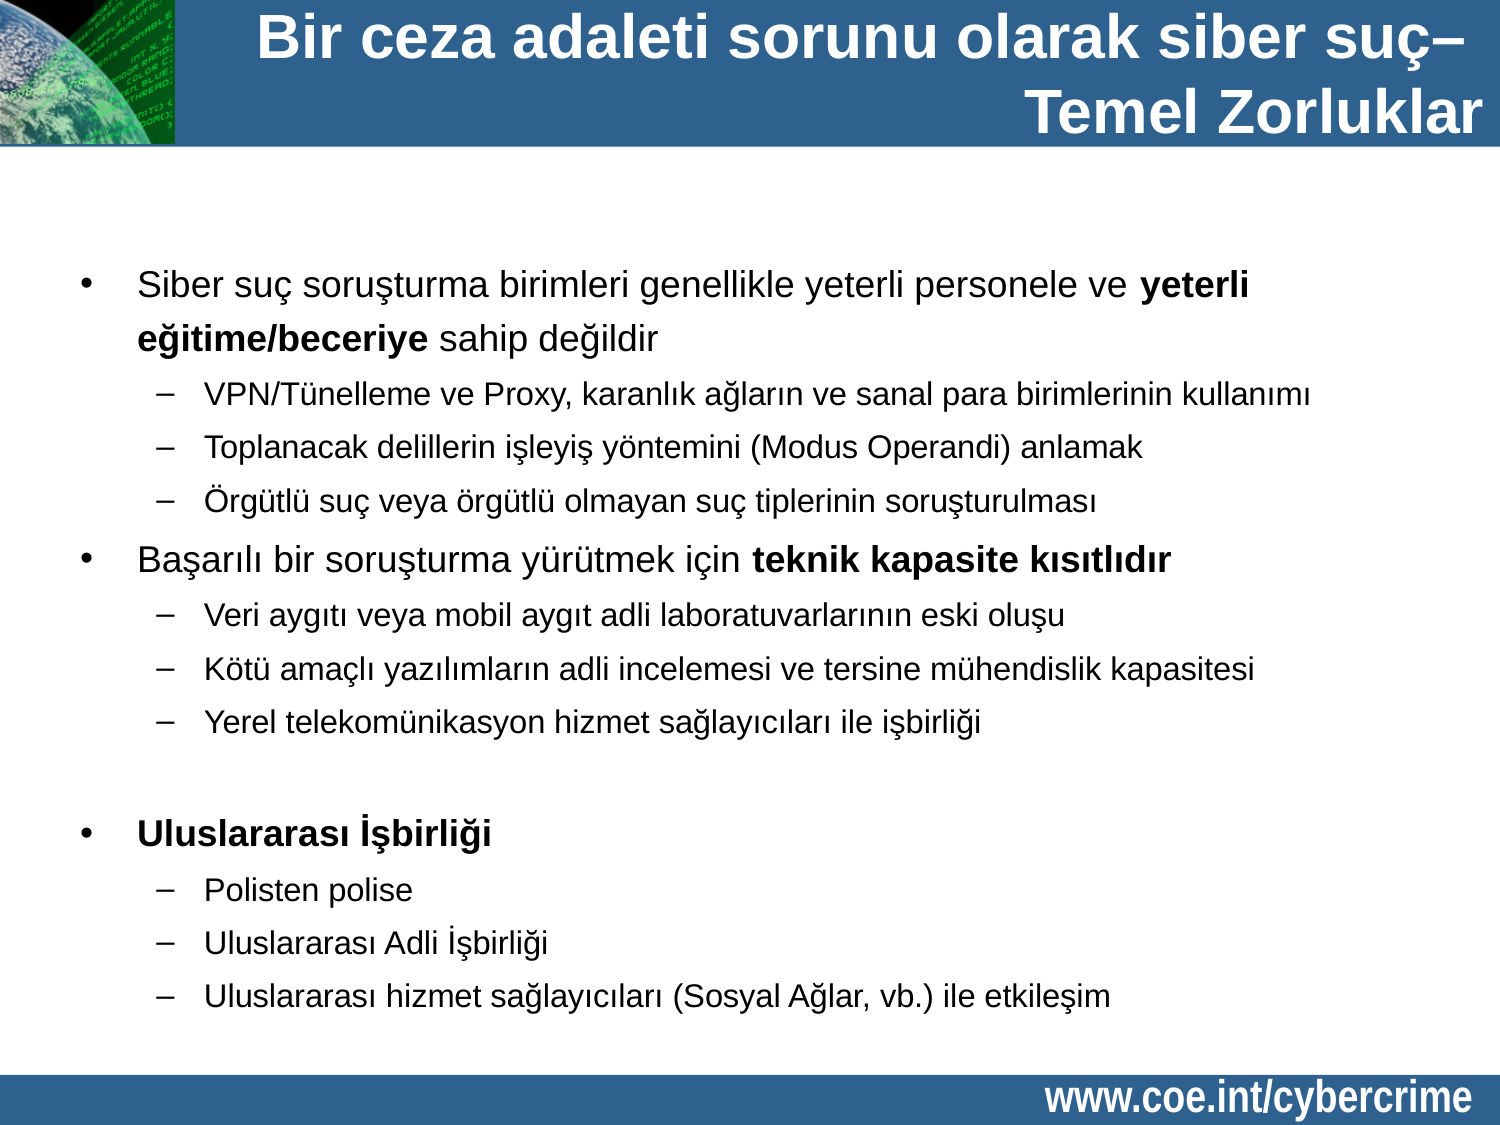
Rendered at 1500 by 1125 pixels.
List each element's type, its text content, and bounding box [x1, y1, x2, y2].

text_box www.coe.int/cybercrime [1030, 1059, 1500, 1125]
text_box [0, 1073, 1030, 1125]
picture [0, 0, 175, 144]
text_box Siber suç soruşturma birimleri genellikle yeterli personele ve yeterli eğitime/beceriye sahip değildir VPN/Tünelleme ve Proxy, karanlık ağların ve sanal para birimlerinin kullanımı Toplanacak delillerin işleyiş yöntemini (Modus Operandi) anlamak Örgütlü suç veya örgütlü olmayan suç tiplerinin soruşturulması Başarılı bir soruşturma yürütmek için teknik kapasite kısıtlıdır Veri aygıtı veya mobil aygıt adli laboratuvarlarının eski oluşu Kötü amaçlı yazılımların adli incelemesi ve tersine mühendislik kapasitesi Yerel telekomünikasyon hizmet sağlayıcıları ile işbirliği Uluslararası İşbirliği Polisten polise Uluslararası Adli İşbirliği Uluslararası hizmet sağlayıcıları (Sosyal Ağlar, vb.) ile etkileşim [64, 243, 1437, 1035]
text_box Bir ceza adaleti sorunu olarak siber suç– Temel Zorluklar [177, 0, 1500, 149]
